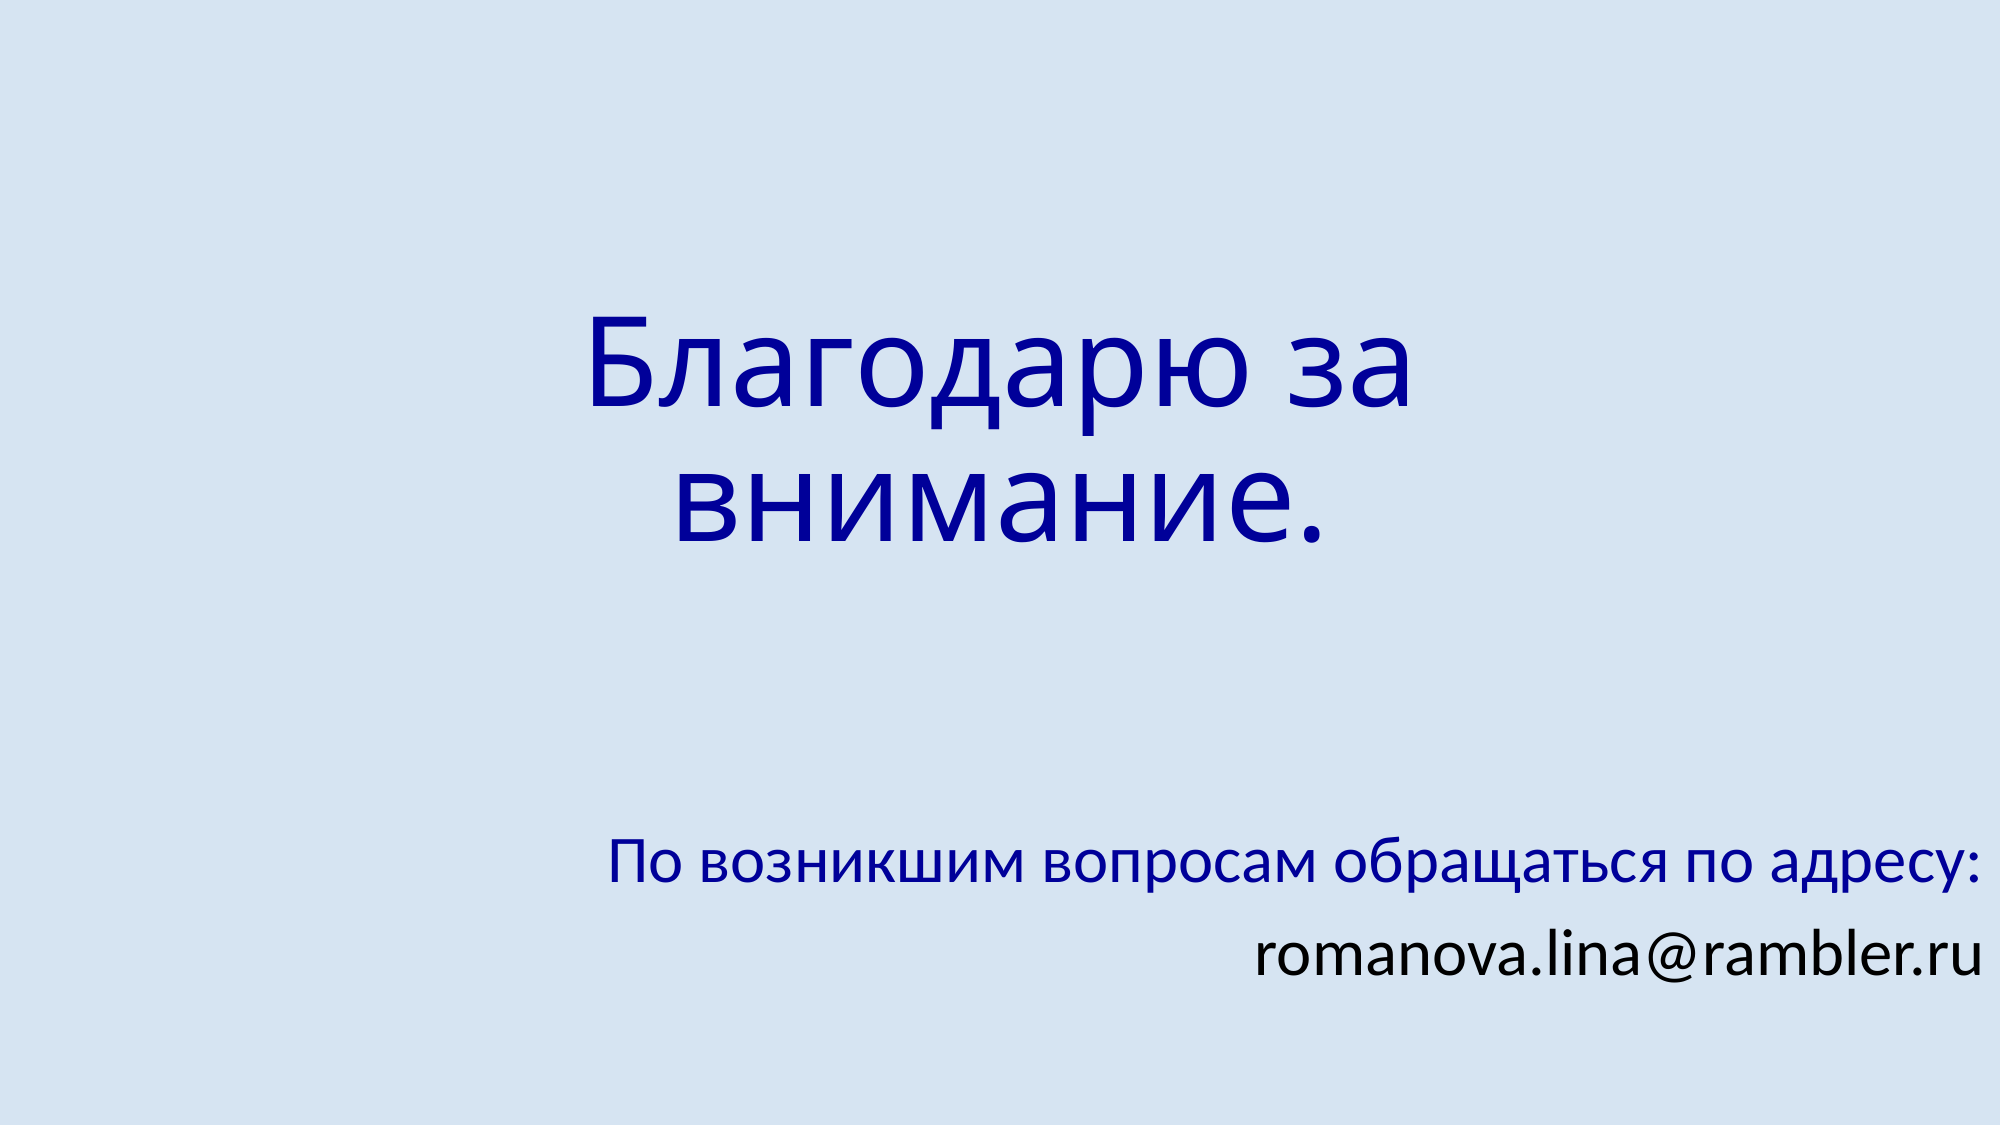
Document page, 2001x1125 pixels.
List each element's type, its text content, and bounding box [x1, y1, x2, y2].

subtitle По возникшим вопросам обращаться по адресу: romanova.lina@rambler.ru [500, 817, 2000, 1089]
title Благодарю за внимание. [249, 184, 1750, 576]
